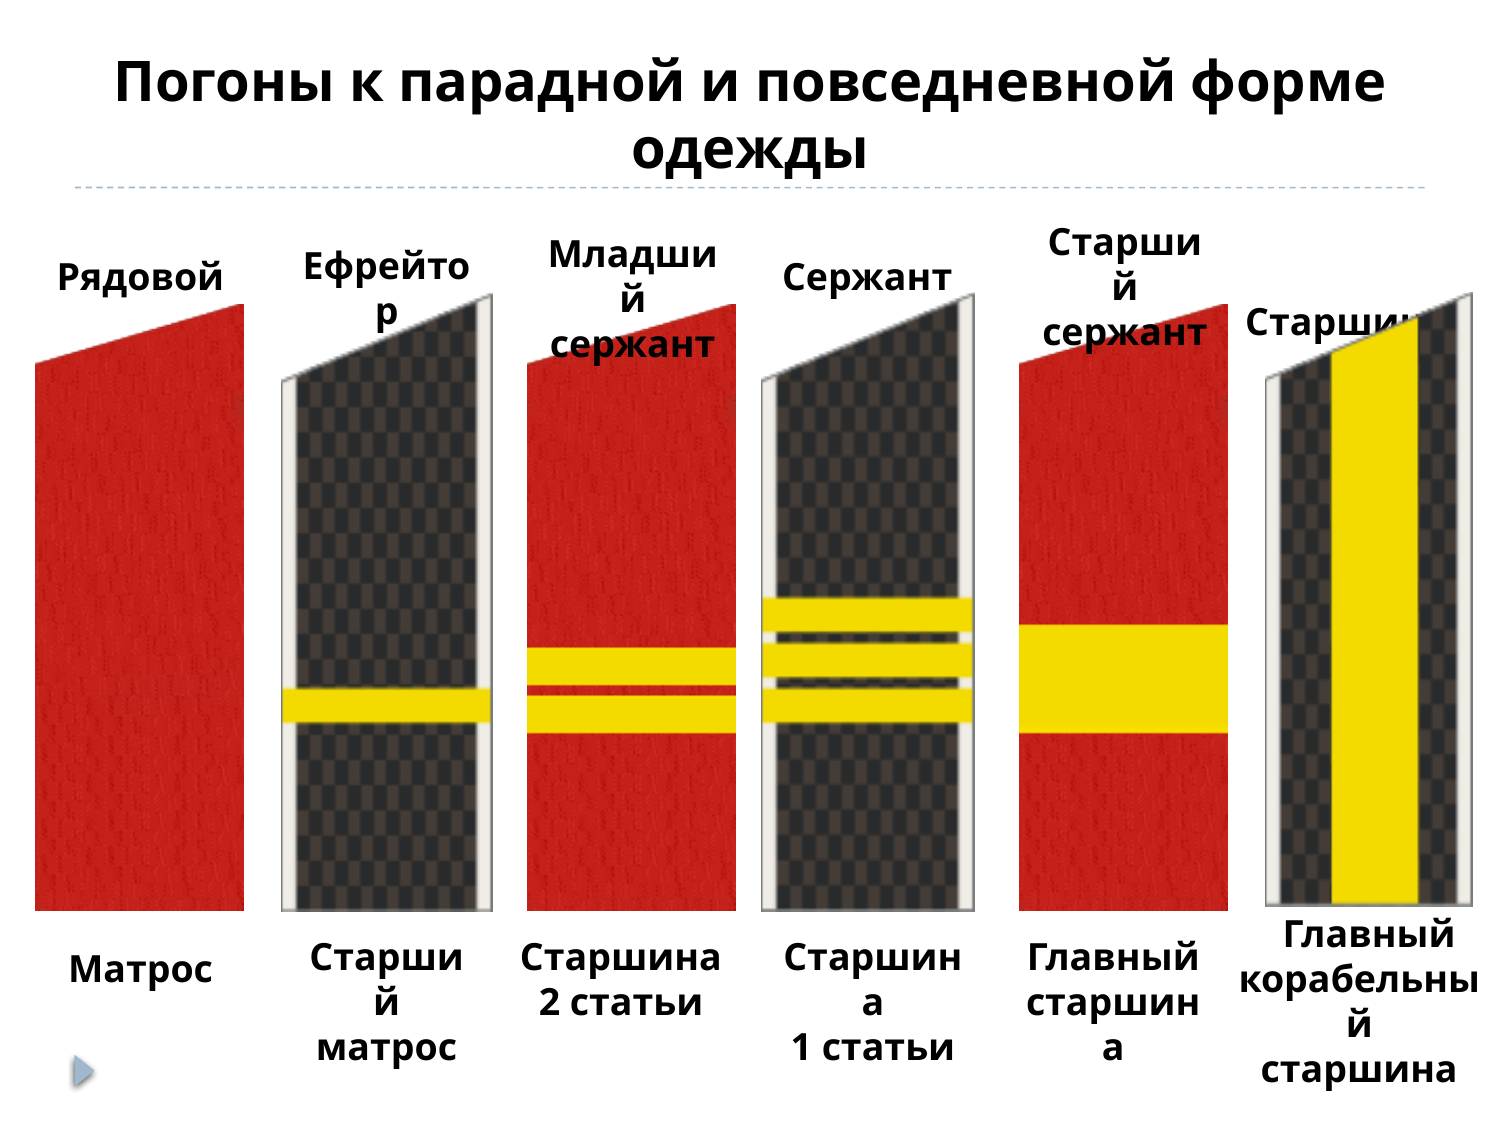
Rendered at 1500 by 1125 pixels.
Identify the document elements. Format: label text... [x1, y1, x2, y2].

picture [1265, 292, 1473, 907]
text_box Старшина [1231, 246, 1465, 351]
picture [1019, 304, 1229, 912]
text_box Старшина 1 статьи [761, 925, 985, 1076]
text_box Матрос [35, 937, 246, 998]
text_box Старший сержант [1019, 210, 1231, 309]
title Погоны к парадной и повседневной форме одежды [75, 37, 1425, 188]
text_box Сержант [761, 246, 973, 292]
picture [34, 304, 244, 912]
picture [761, 292, 976, 912]
text_box Младший сержант [527, 222, 739, 309]
text_box Главный старшина [1007, 925, 1219, 1076]
text_box Рядовой [35, 246, 246, 306]
text_box Старший матрос [281, 925, 493, 1076]
picture [280, 292, 493, 912]
text_box Ефрейтор [281, 234, 493, 292]
text_box Главный корабельный старшина [1218, 902, 1500, 1098]
text_box Старшина 2 статьи [503, 925, 739, 1031]
picture [527, 304, 736, 912]
